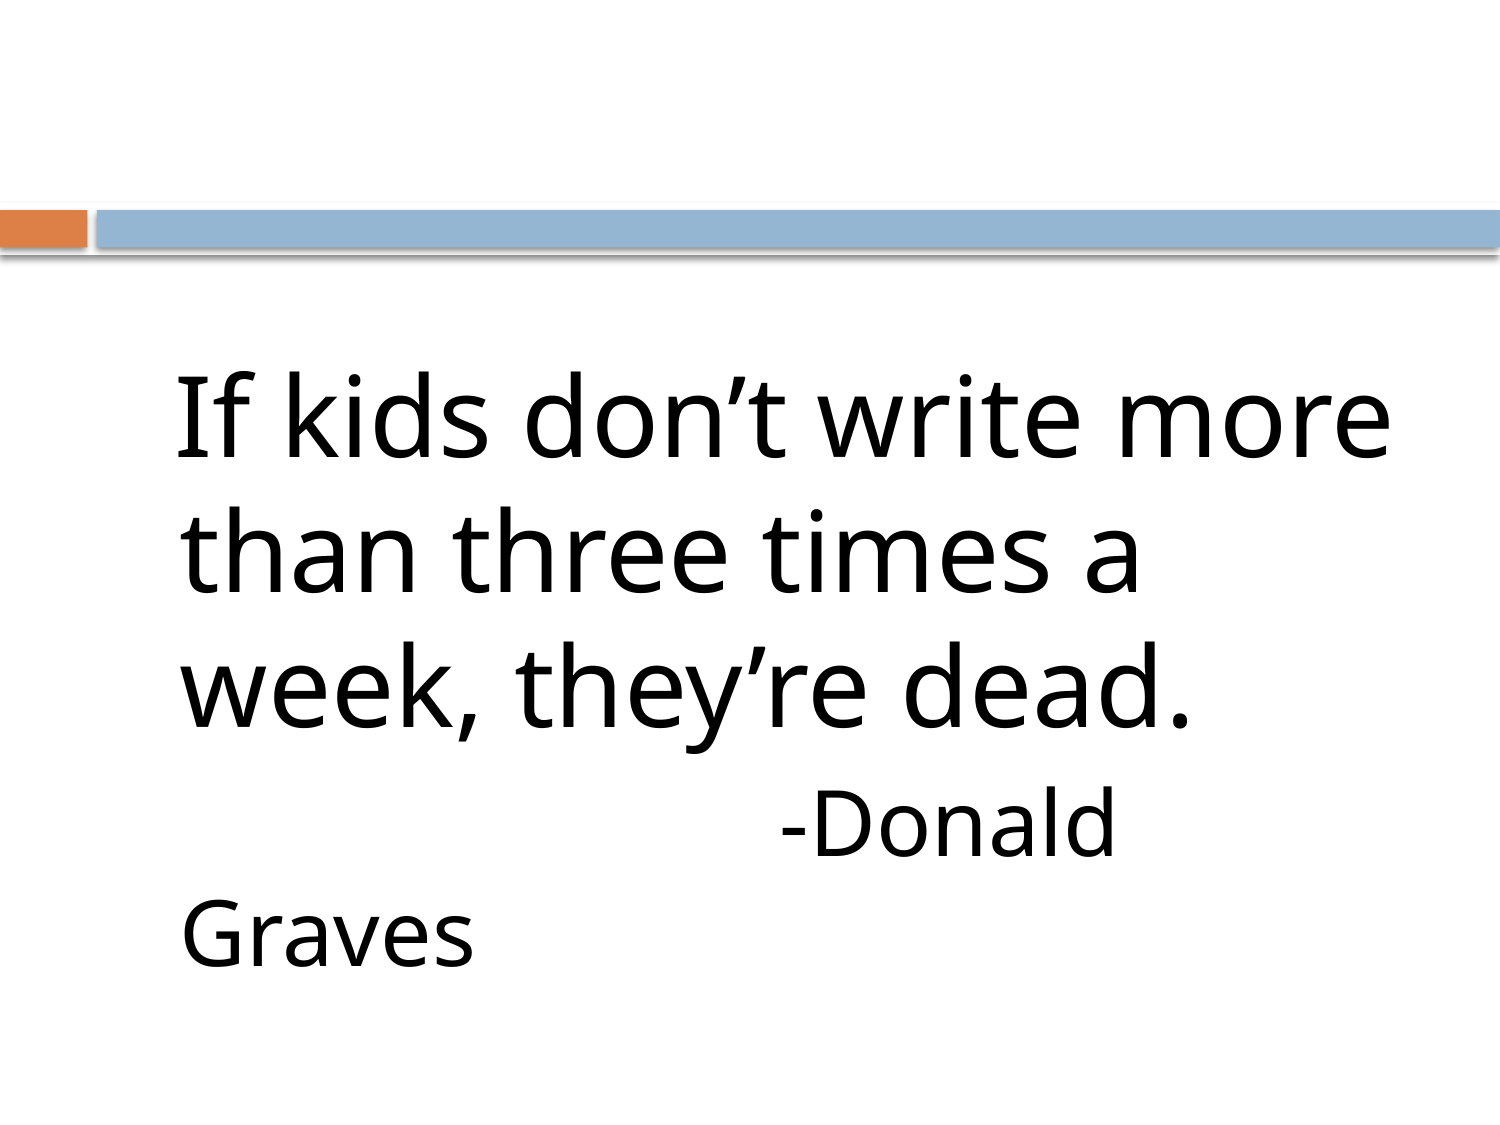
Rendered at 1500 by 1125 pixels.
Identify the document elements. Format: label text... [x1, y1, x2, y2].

list If kids don’t write more than three times a week, they’re dead. -Donald Graves [112, 337, 1438, 1000]
